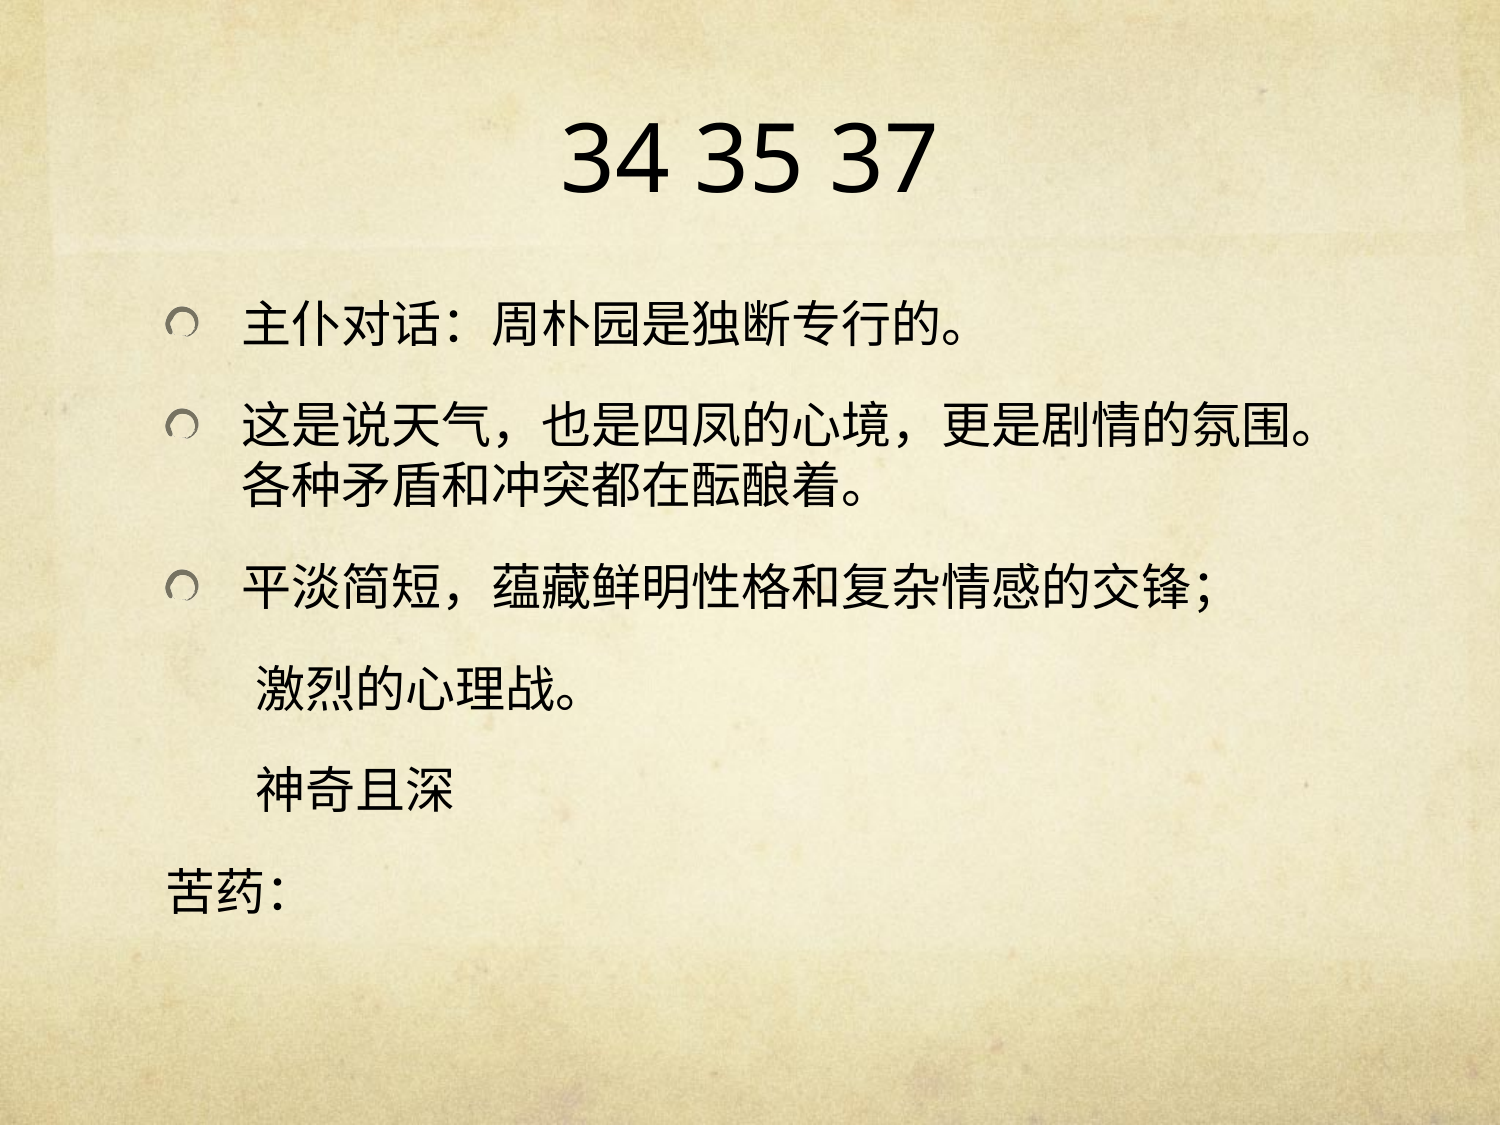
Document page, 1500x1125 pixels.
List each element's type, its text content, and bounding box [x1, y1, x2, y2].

title 34 35 37 [150, 82, 1350, 225]
picture [0, 0, 1500, 1125]
list 主仆对话：周朴园是独断专行的。 这是说天气，也是四凤的心境，更是剧情的氛围。各种矛盾和冲突都在酝酿着。 平淡简短，蕴藏鲜明性格和复杂情感的交锋； 激烈的心理战。 神奇且深 苦药： [150, 284, 1350, 950]
